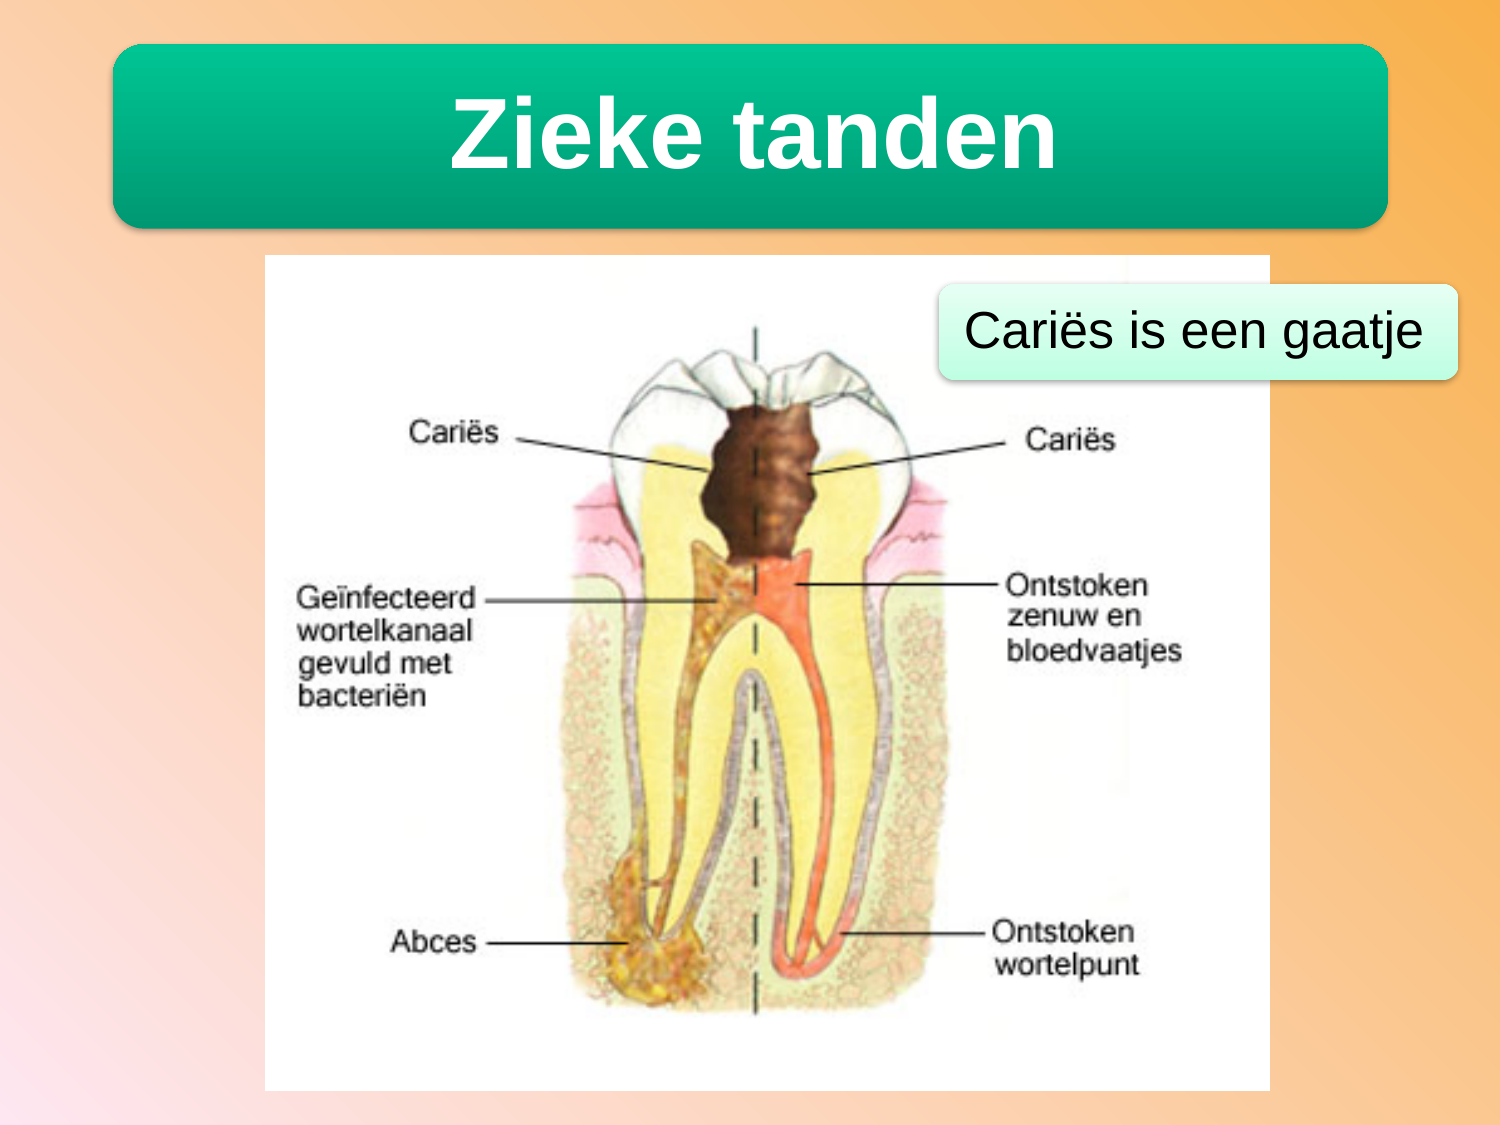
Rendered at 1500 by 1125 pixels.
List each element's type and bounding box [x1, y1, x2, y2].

text_box [938, 278, 1459, 386]
list [265, 255, 1270, 1091]
text_box [112, 42, 1389, 231]
